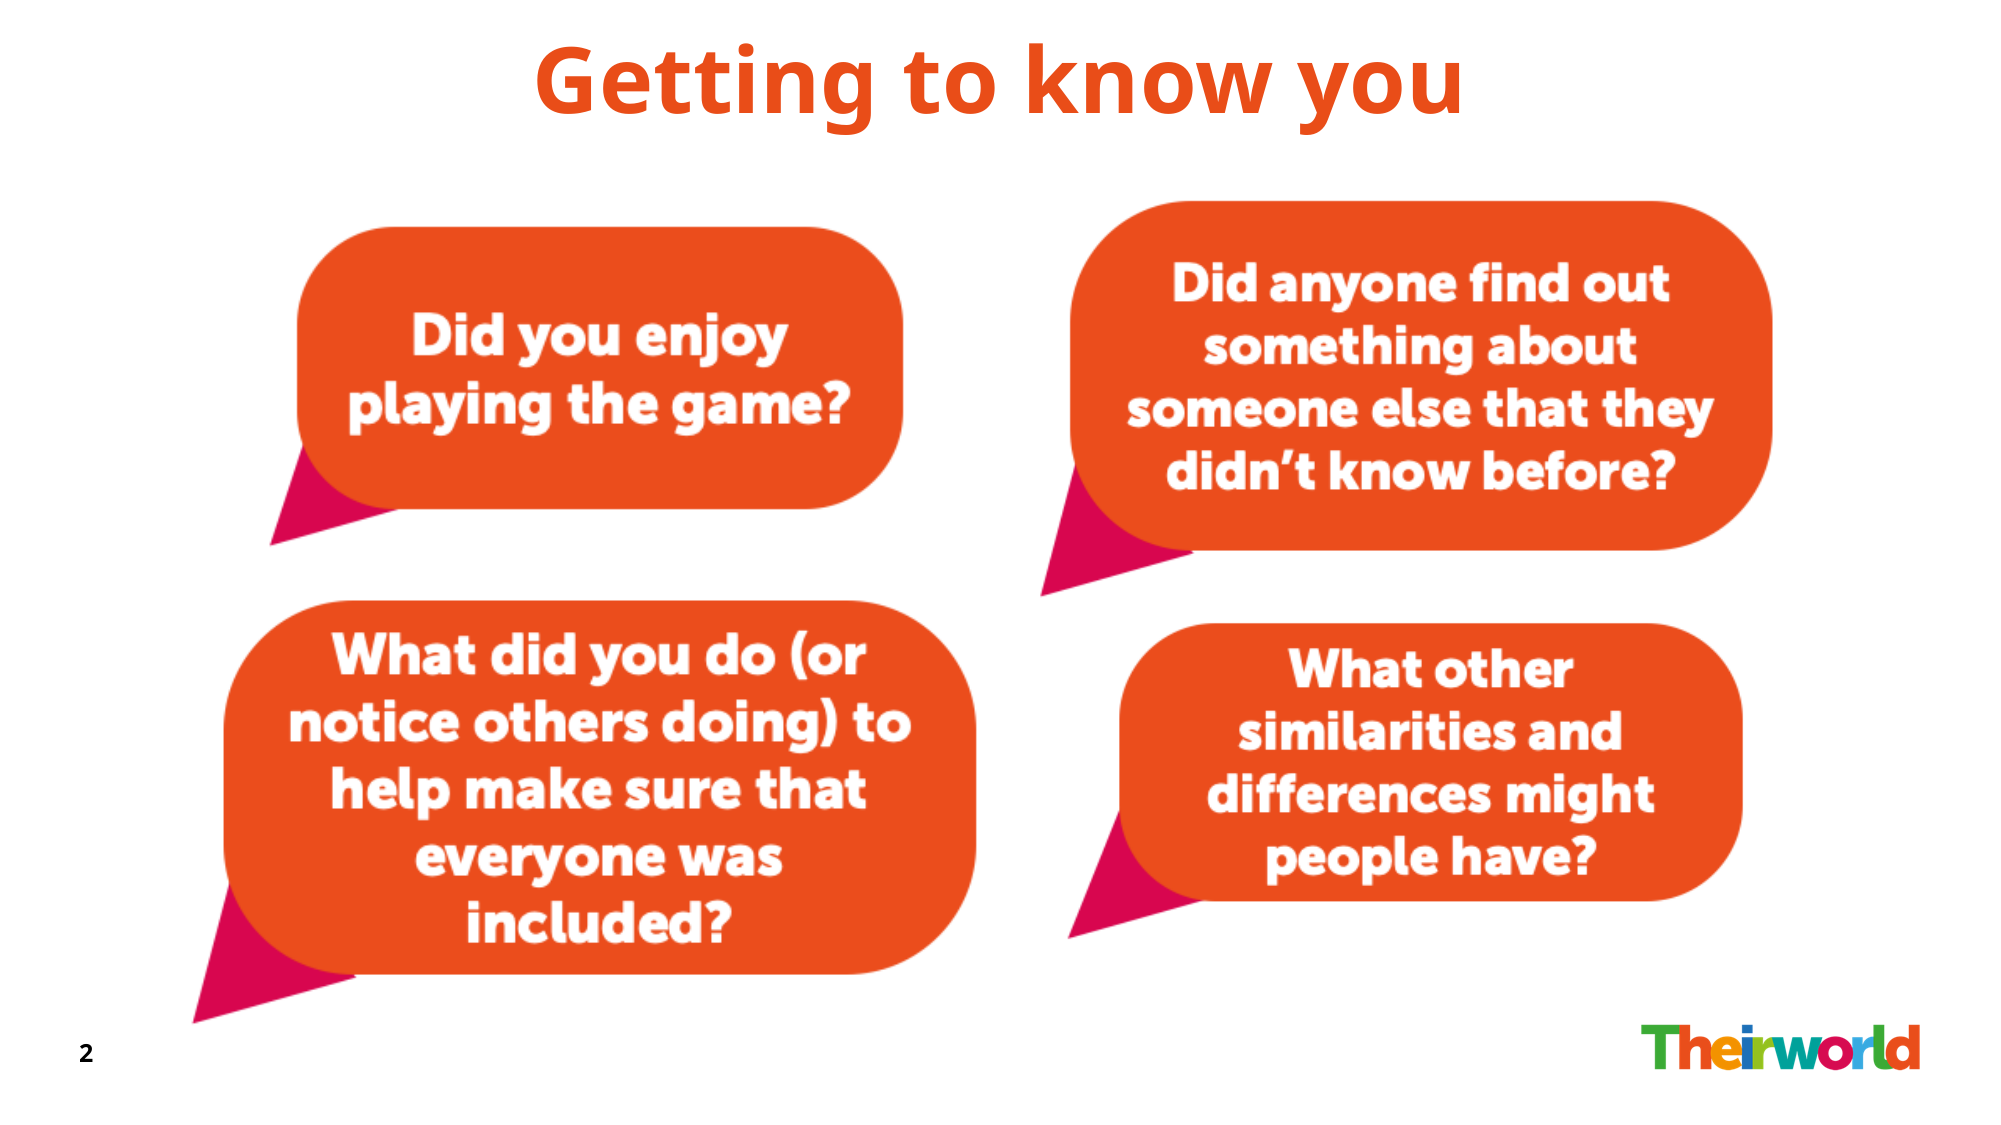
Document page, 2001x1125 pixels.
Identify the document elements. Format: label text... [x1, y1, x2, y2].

picture [172, 195, 1801, 1037]
picture [1633, 1014, 1927, 1081]
picture [224, 205, 941, 554]
title Getting to know you [99, 44, 1900, 233]
slide_number 2 [79, 1023, 189, 1072]
